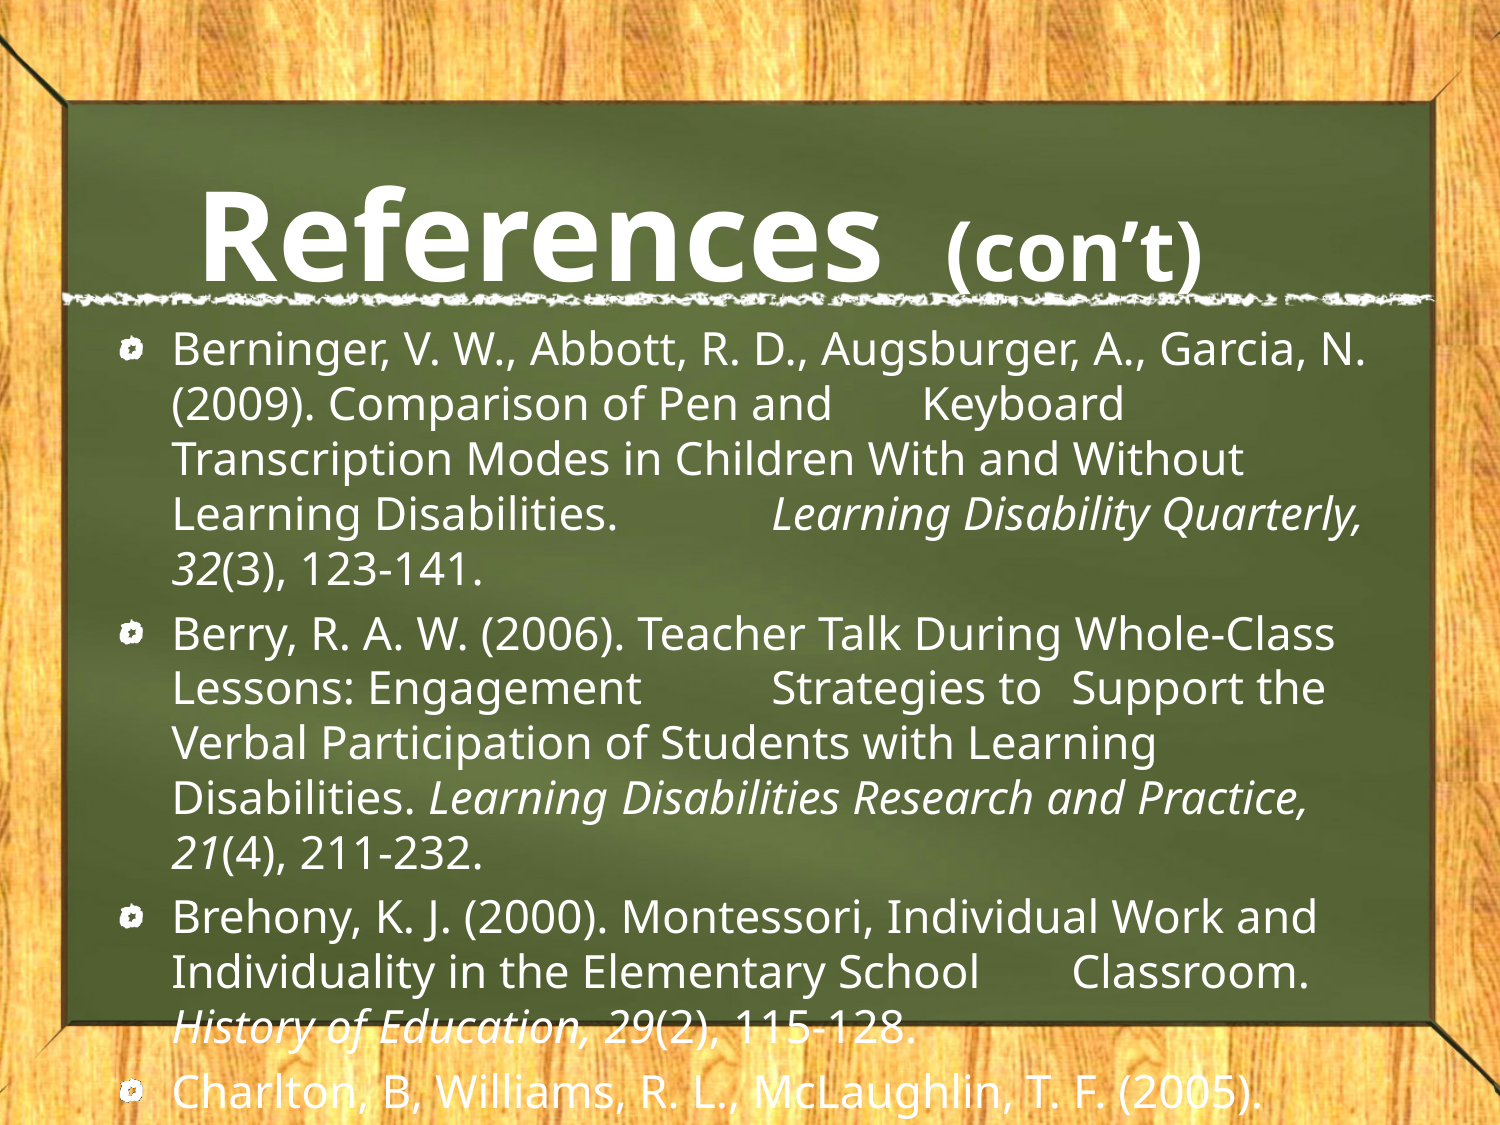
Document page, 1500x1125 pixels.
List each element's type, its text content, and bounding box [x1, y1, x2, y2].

title References (con’t) [112, 137, 1288, 312]
list Berninger, V. W., Abbott, R. D., Augsburger, A., Garcia, N. (2009). Comparison of Pen and Keyboard Transcription Modes in Children With and Without Learning Disabilities. Learning Disability Quarterly, 32(3), 123-141. Berry, R. A. W. (2006). Teacher Talk During Whole-Class Lessons: Engagement Strategies to Support the Verbal Participation of Students with Learning Disabilities. Learning Disabilities Research and Practice, 21(4), 211-232. Brehony, K. J. (2000). Montessori, Individual Work and Individuality in the Elementary School Classroom. History of Education, 29(2), 115-128. Charlton, B, Williams, R. L., McLaughlin, T. F. (2005). Educational Games: A Technique to Accelerate the Acquisition of Reading Skills of Children with Learning Disabilities. International Journal of Special Education, 20(2), 66-72. [99, 312, 1426, 1026]
picture [0, 0, 1500, 1125]
